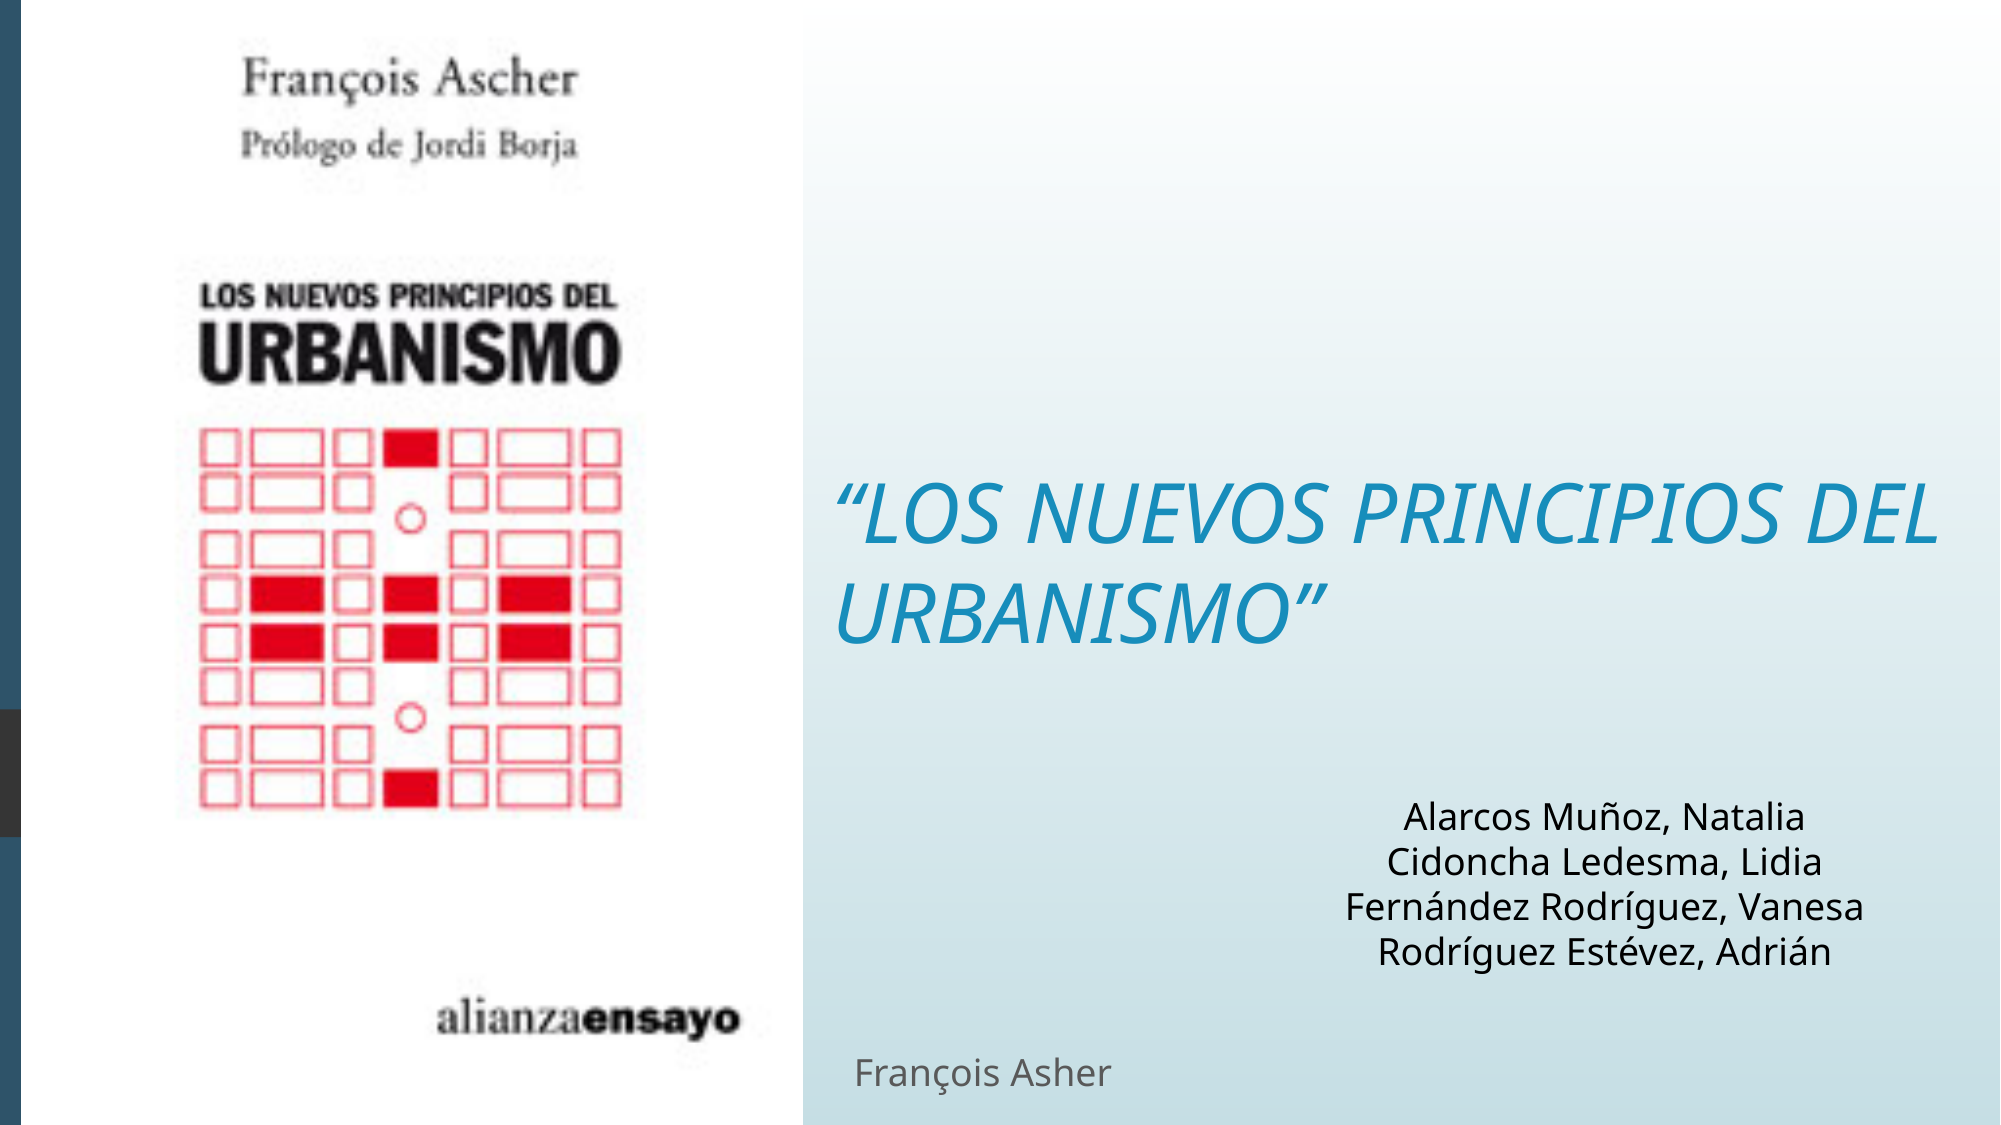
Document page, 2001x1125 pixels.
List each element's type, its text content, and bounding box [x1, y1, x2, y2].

subtitle François Asher [838, 1041, 1143, 1110]
title “LOS NUEVOS PRINCIPIOS DEL URBANISMO” [817, 69, 1967, 668]
picture [21, 0, 804, 1125]
text_box Alarcos Muñoz, Natalia Cidoncha Ledesma, Lidia Fernández Rodríguez, Vanesa Rodríguez Estévez, Adrián [1310, 785, 1900, 981]
